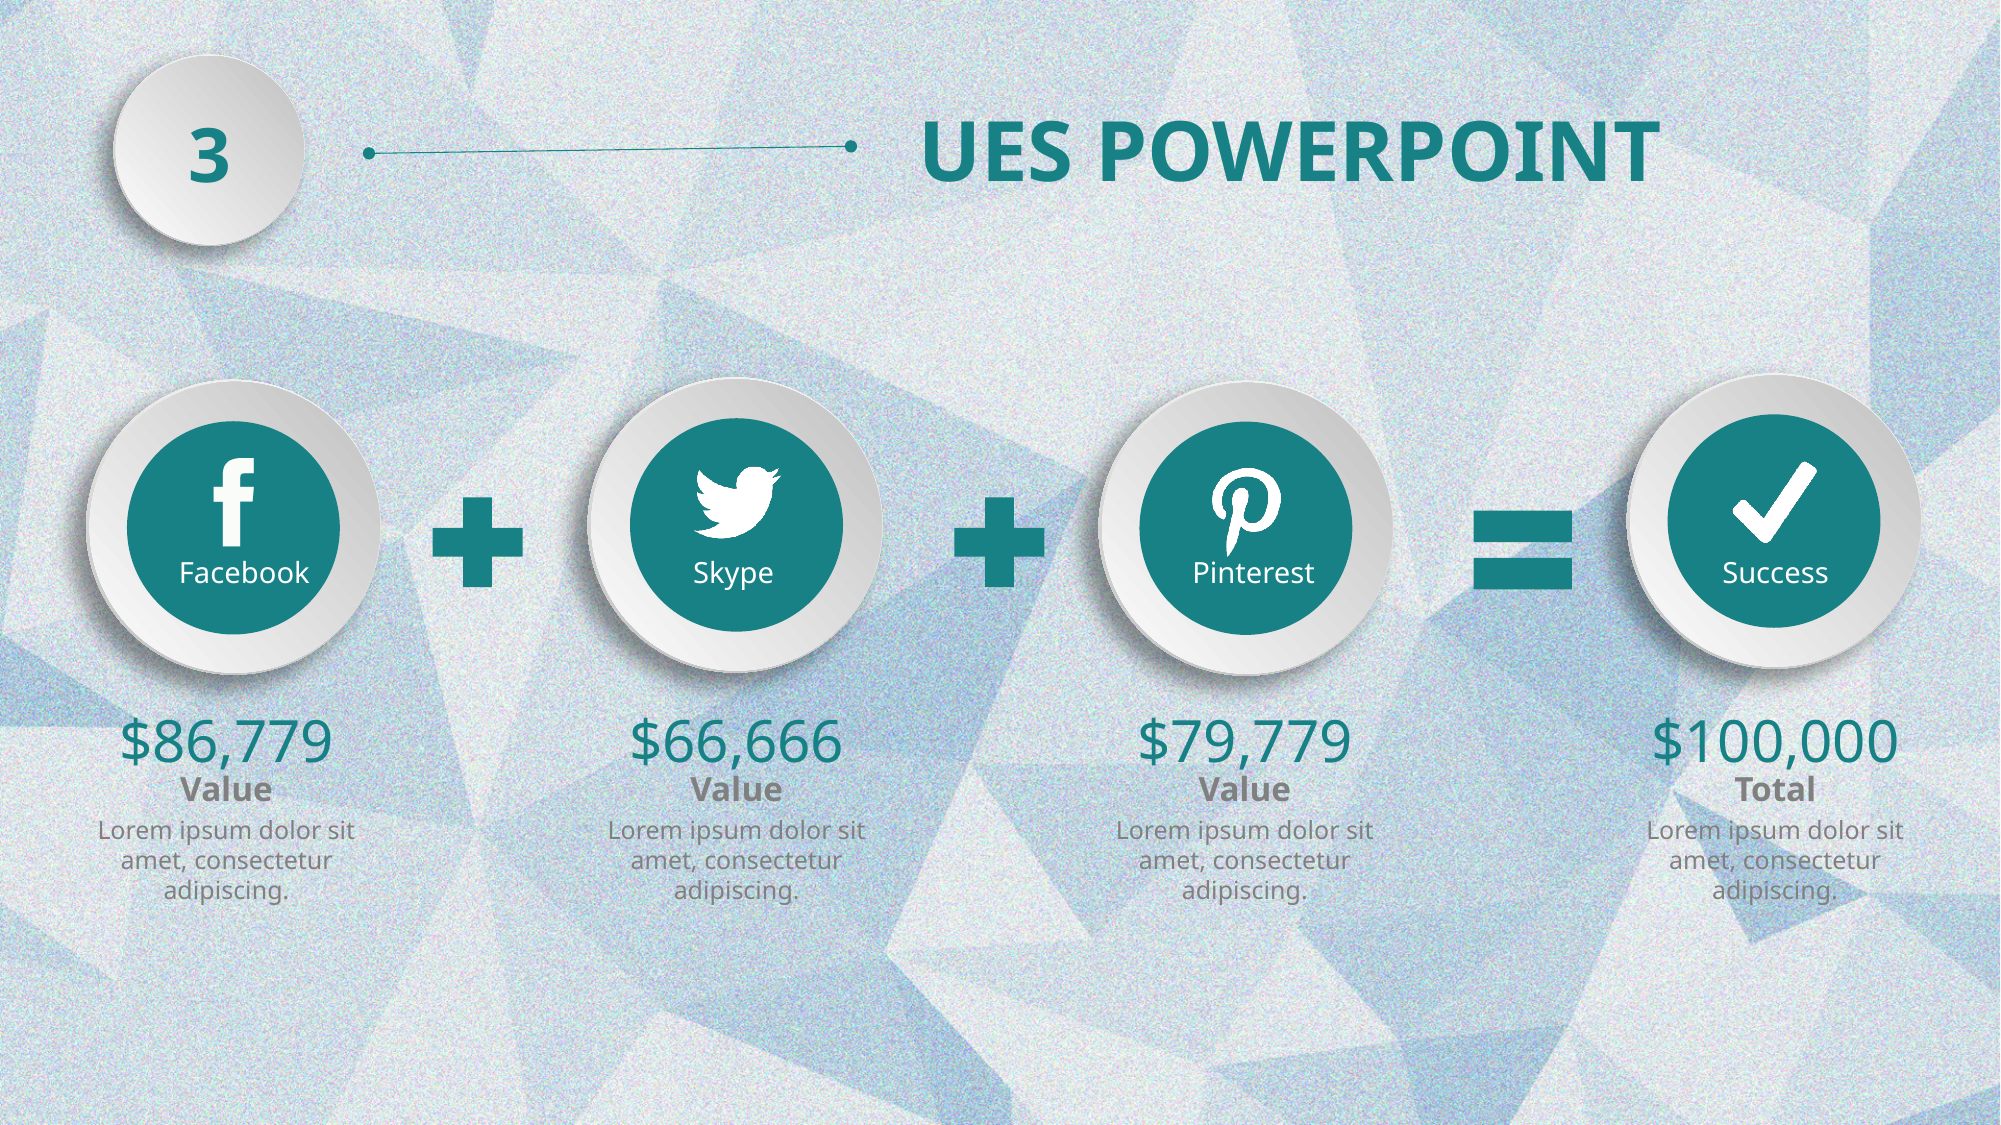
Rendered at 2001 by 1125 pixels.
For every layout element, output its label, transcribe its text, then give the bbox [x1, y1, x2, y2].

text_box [587, 377, 883, 673]
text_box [368, 146, 851, 154]
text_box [1098, 380, 1394, 676]
text_box [432, 496, 524, 588]
text_box 3 [305, 100, 310, 205]
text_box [86, 379, 381, 675]
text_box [1613, 694, 1938, 925]
text_box UES POWERPOINT [903, 90, 1678, 206]
text_box [1473, 510, 1573, 543]
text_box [1626, 373, 1922, 669]
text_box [574, 694, 899, 925]
picture [0, 0, 2001, 1125]
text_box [64, 694, 389, 925]
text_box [113, 54, 305, 246]
text_box [953, 496, 1045, 588]
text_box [1082, 694, 1407, 925]
text_box [1473, 557, 1573, 590]
